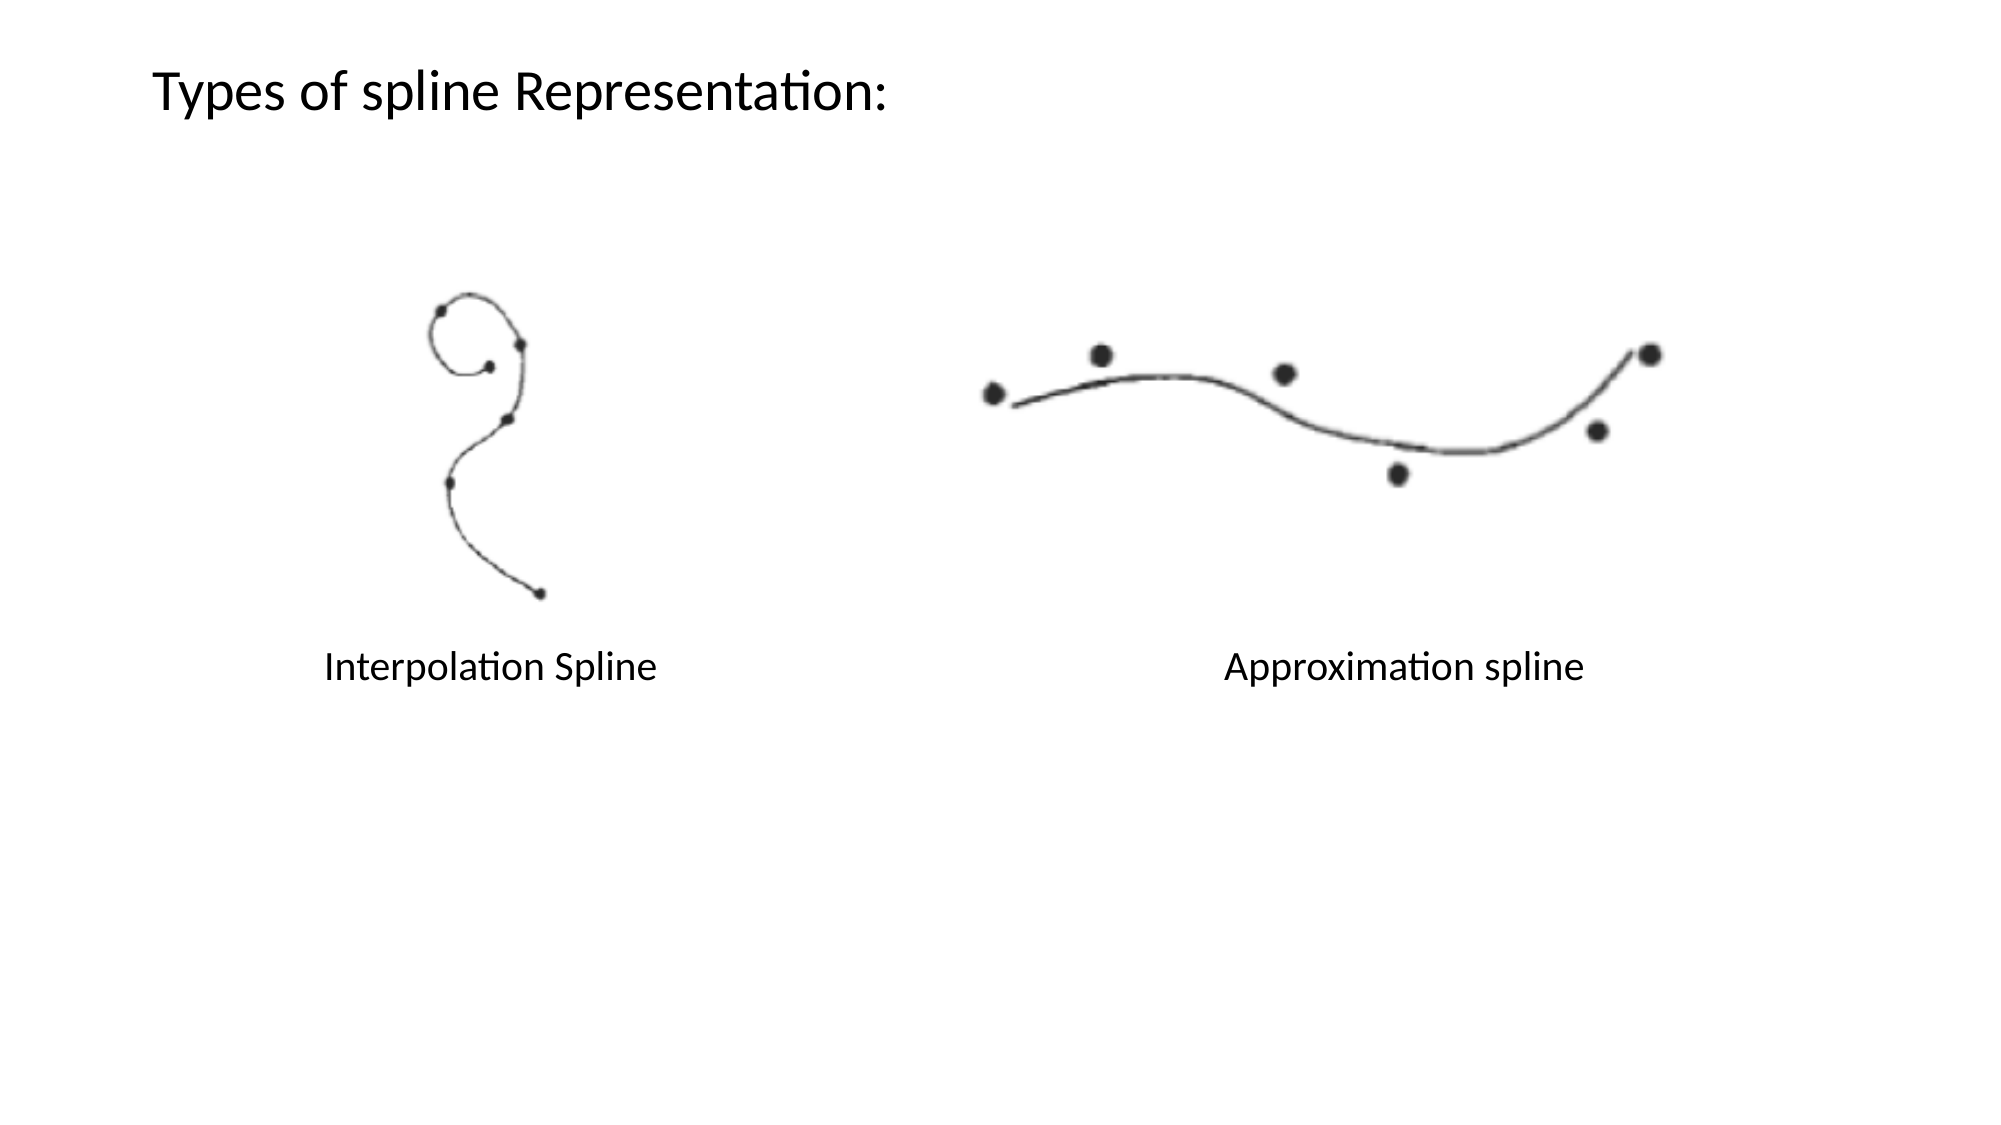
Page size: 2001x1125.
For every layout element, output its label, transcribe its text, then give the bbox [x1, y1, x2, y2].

text_box Interpolation Spline Approximation spline [309, 631, 1979, 696]
list Types of spline Representation: [137, 52, 1863, 1014]
picture [265, 279, 1735, 606]
